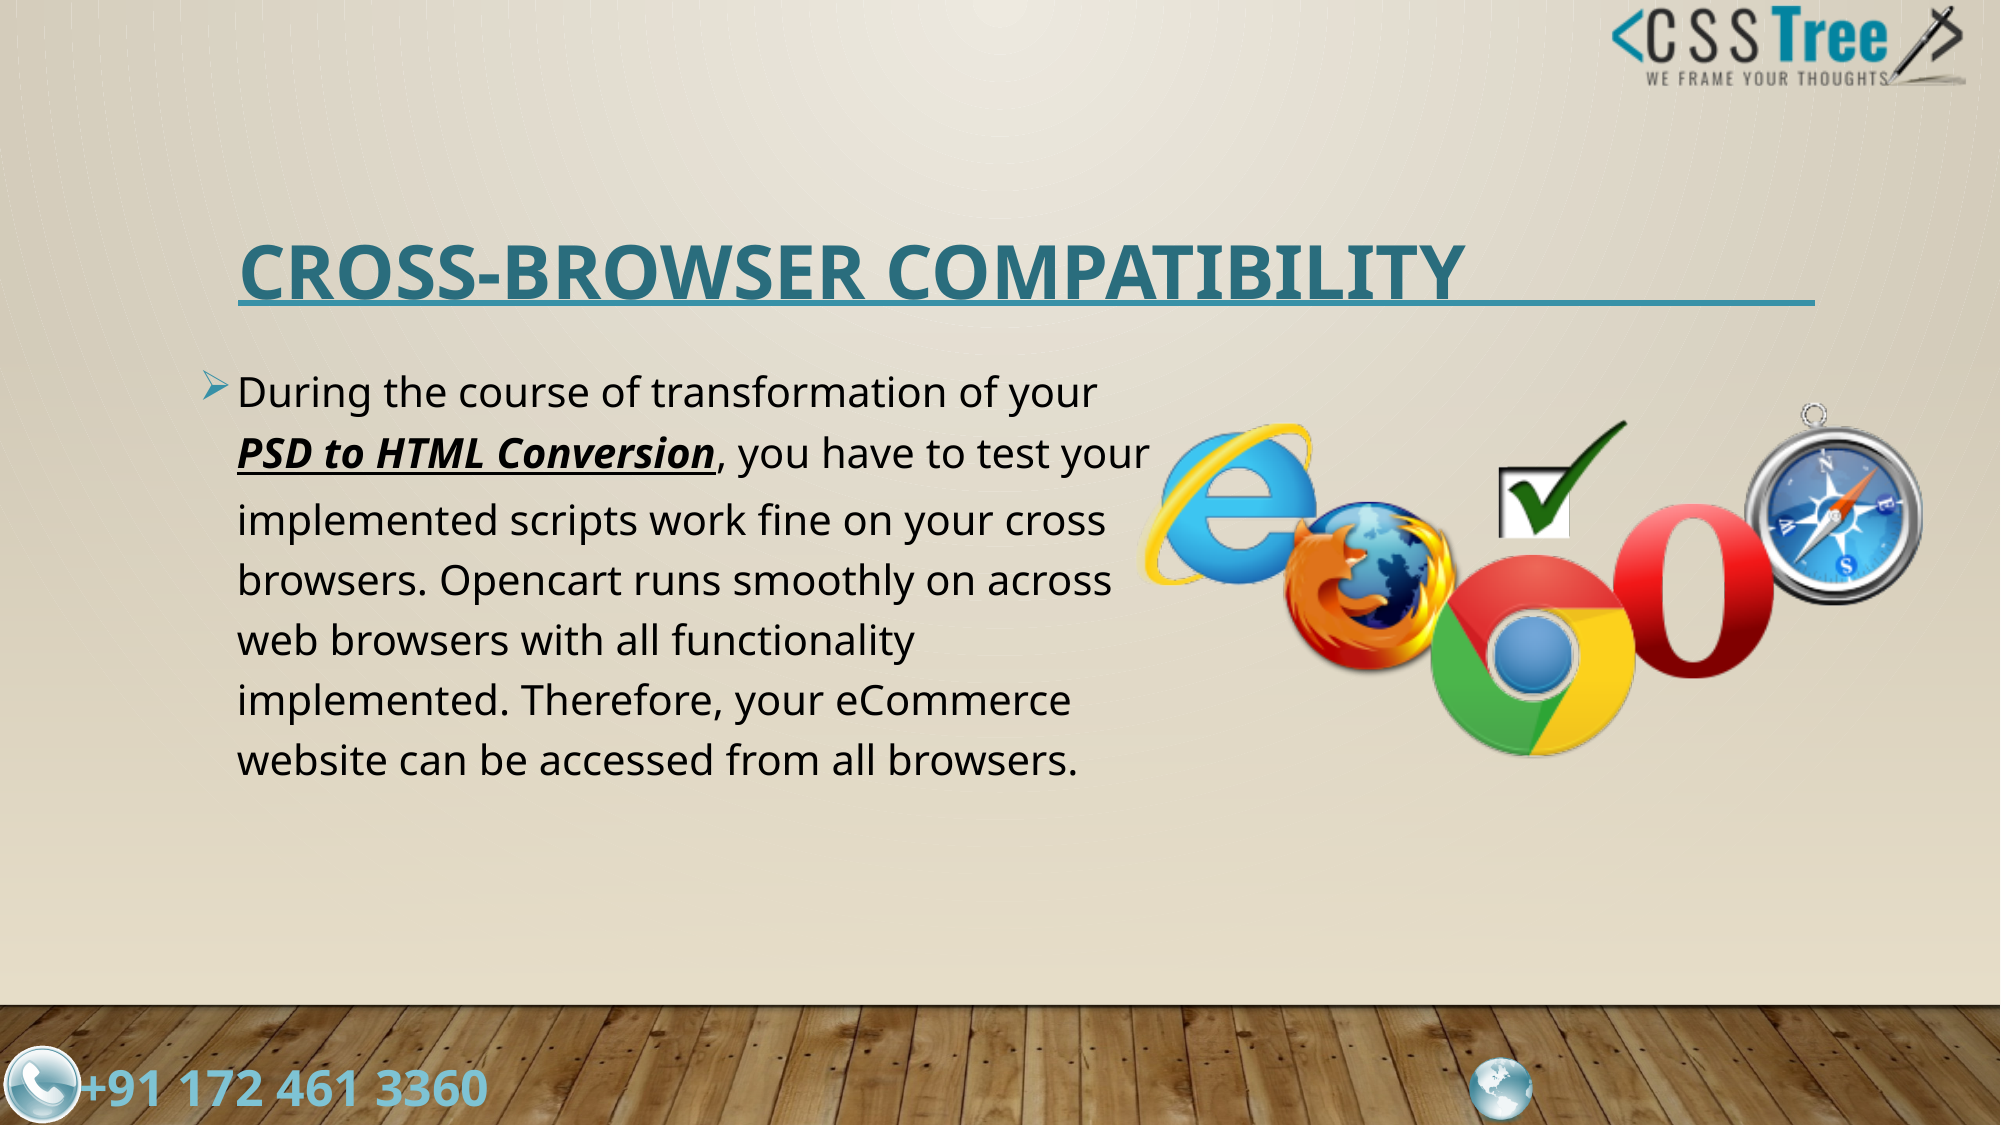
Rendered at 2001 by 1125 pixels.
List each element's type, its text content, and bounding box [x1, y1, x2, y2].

picture [0, 1005, 2000, 1125]
picture [1129, 387, 1929, 807]
text_box +91 172 461 3360 [85, 1049, 504, 1124]
picture [1606, 0, 1975, 95]
title Cross-Browser Compatibility [201, 220, 1878, 363]
list During the course of transformation of your PSD to HTML Conversion, you have to test your implemented scripts work fine on your cross browsers. Opencart runs smoothly on across web browsers with all functionality implemented. Therefore, your eCommerce website can be accessed from all browsers. [184, 347, 1173, 969]
text_box http://css-tree.com/ [1502, 1049, 2000, 1125]
